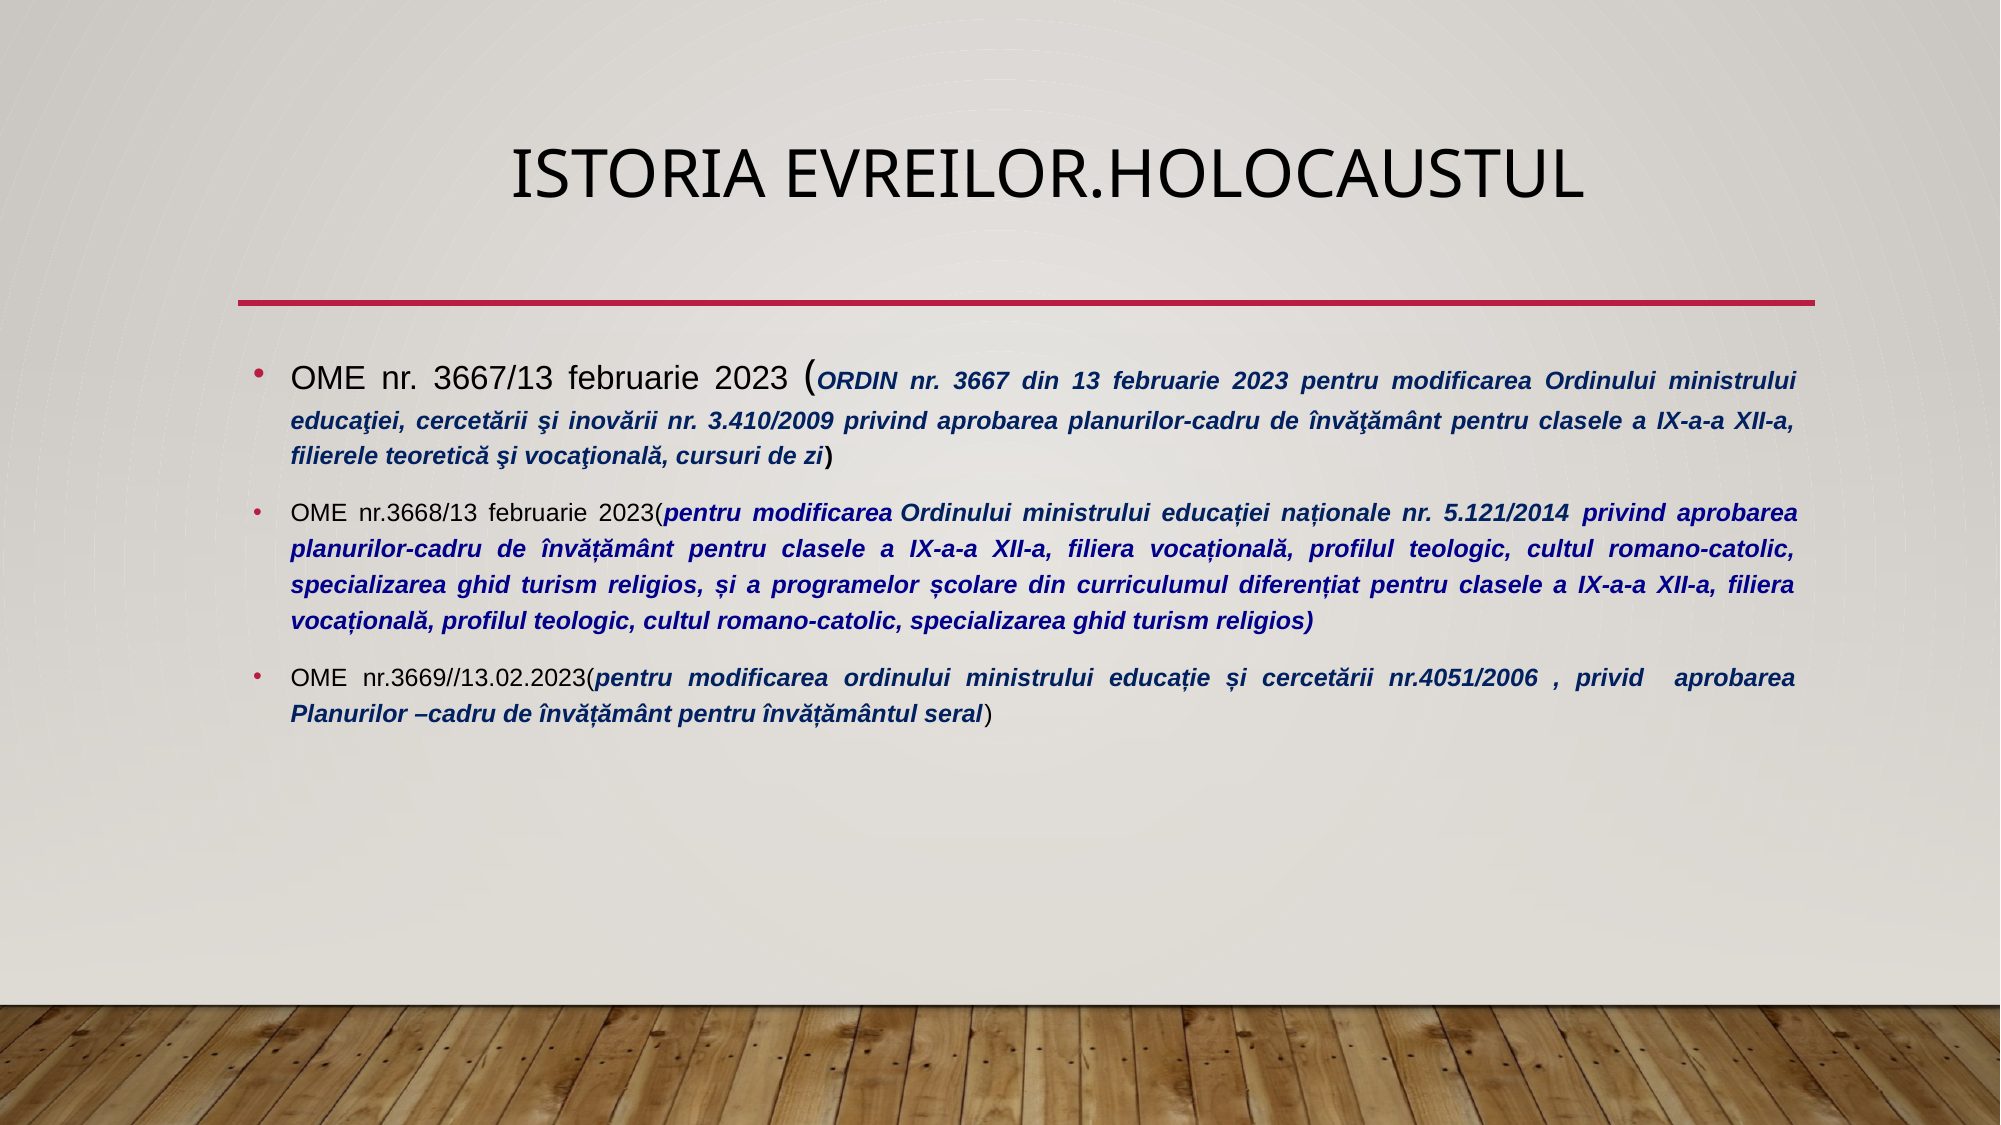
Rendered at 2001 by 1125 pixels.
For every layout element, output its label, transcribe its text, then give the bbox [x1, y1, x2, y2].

picture [0, 1005, 2000, 1125]
title Istoria evreilor.holocaustul [238, 131, 1814, 305]
list OME nr. 3667/13 februarie 2023 (ORDIN nr. 3667 din 13 februarie 2023 pentru modificarea Ordinului ministrului educaţiei, cercetării şi inovării nr. 3.410/2009 privind aprobarea planurilor-cadru de învăţământ pentru clasele a IX-a-a XII-a, filierele teoretică şi vocaţională, cursuri de zi) OME nr.3668/13 februarie 2023(pentru modificarea Ordinului ministrului educației naționale nr. 5.121/2014 privind aprobarea planurilor-cadru de învățământ pentru clasele a IX-a-a XII-a, filiera vocațională, profilul teologic, cultul romano-catolic, specializarea ghid turism religios, și a programelor școlare din curriculumul diferențiat pentru clasele a IX-a-a XII-a, filiera vocațională, profilul teologic, cultul romano-catolic, specializarea ghid turism religios) OME nr.3669//13.02.2023(pentru modificarea ordinului ministrului educație și cercetării nr.4051/2006 , privid aprobarea Planurilor –cadru de învățământ pentru învățământul seral) [238, 330, 1814, 897]
